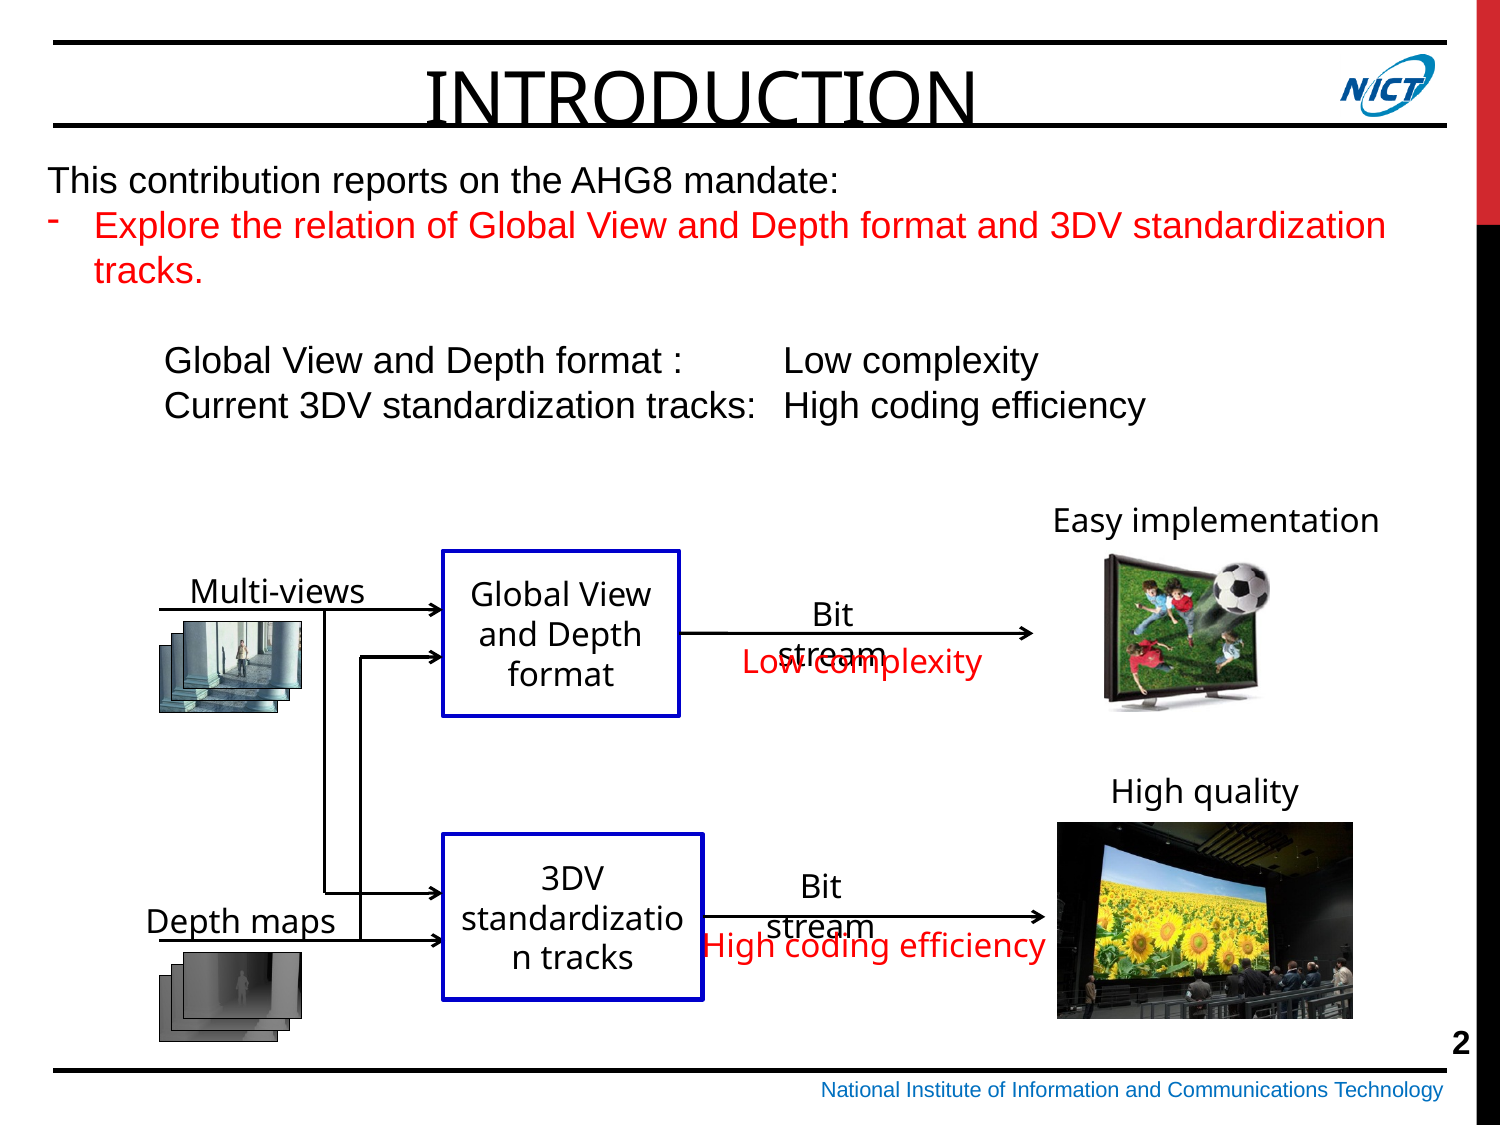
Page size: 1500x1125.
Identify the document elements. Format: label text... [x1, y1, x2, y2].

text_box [135, 491, 1401, 1043]
text_box This contribution reports on the AHG8 mandate: Explore the relation of Global View and Depth format and 3DV standardization tracks. Global View and Depth format : Low complexity Current 3DV standardization tracks: High coding efficiency [32, 148, 1436, 479]
picture [1340, 54, 1435, 117]
text_box Introduction [64, 42, 1340, 148]
slide_number 2 [1423, 1011, 1486, 1072]
